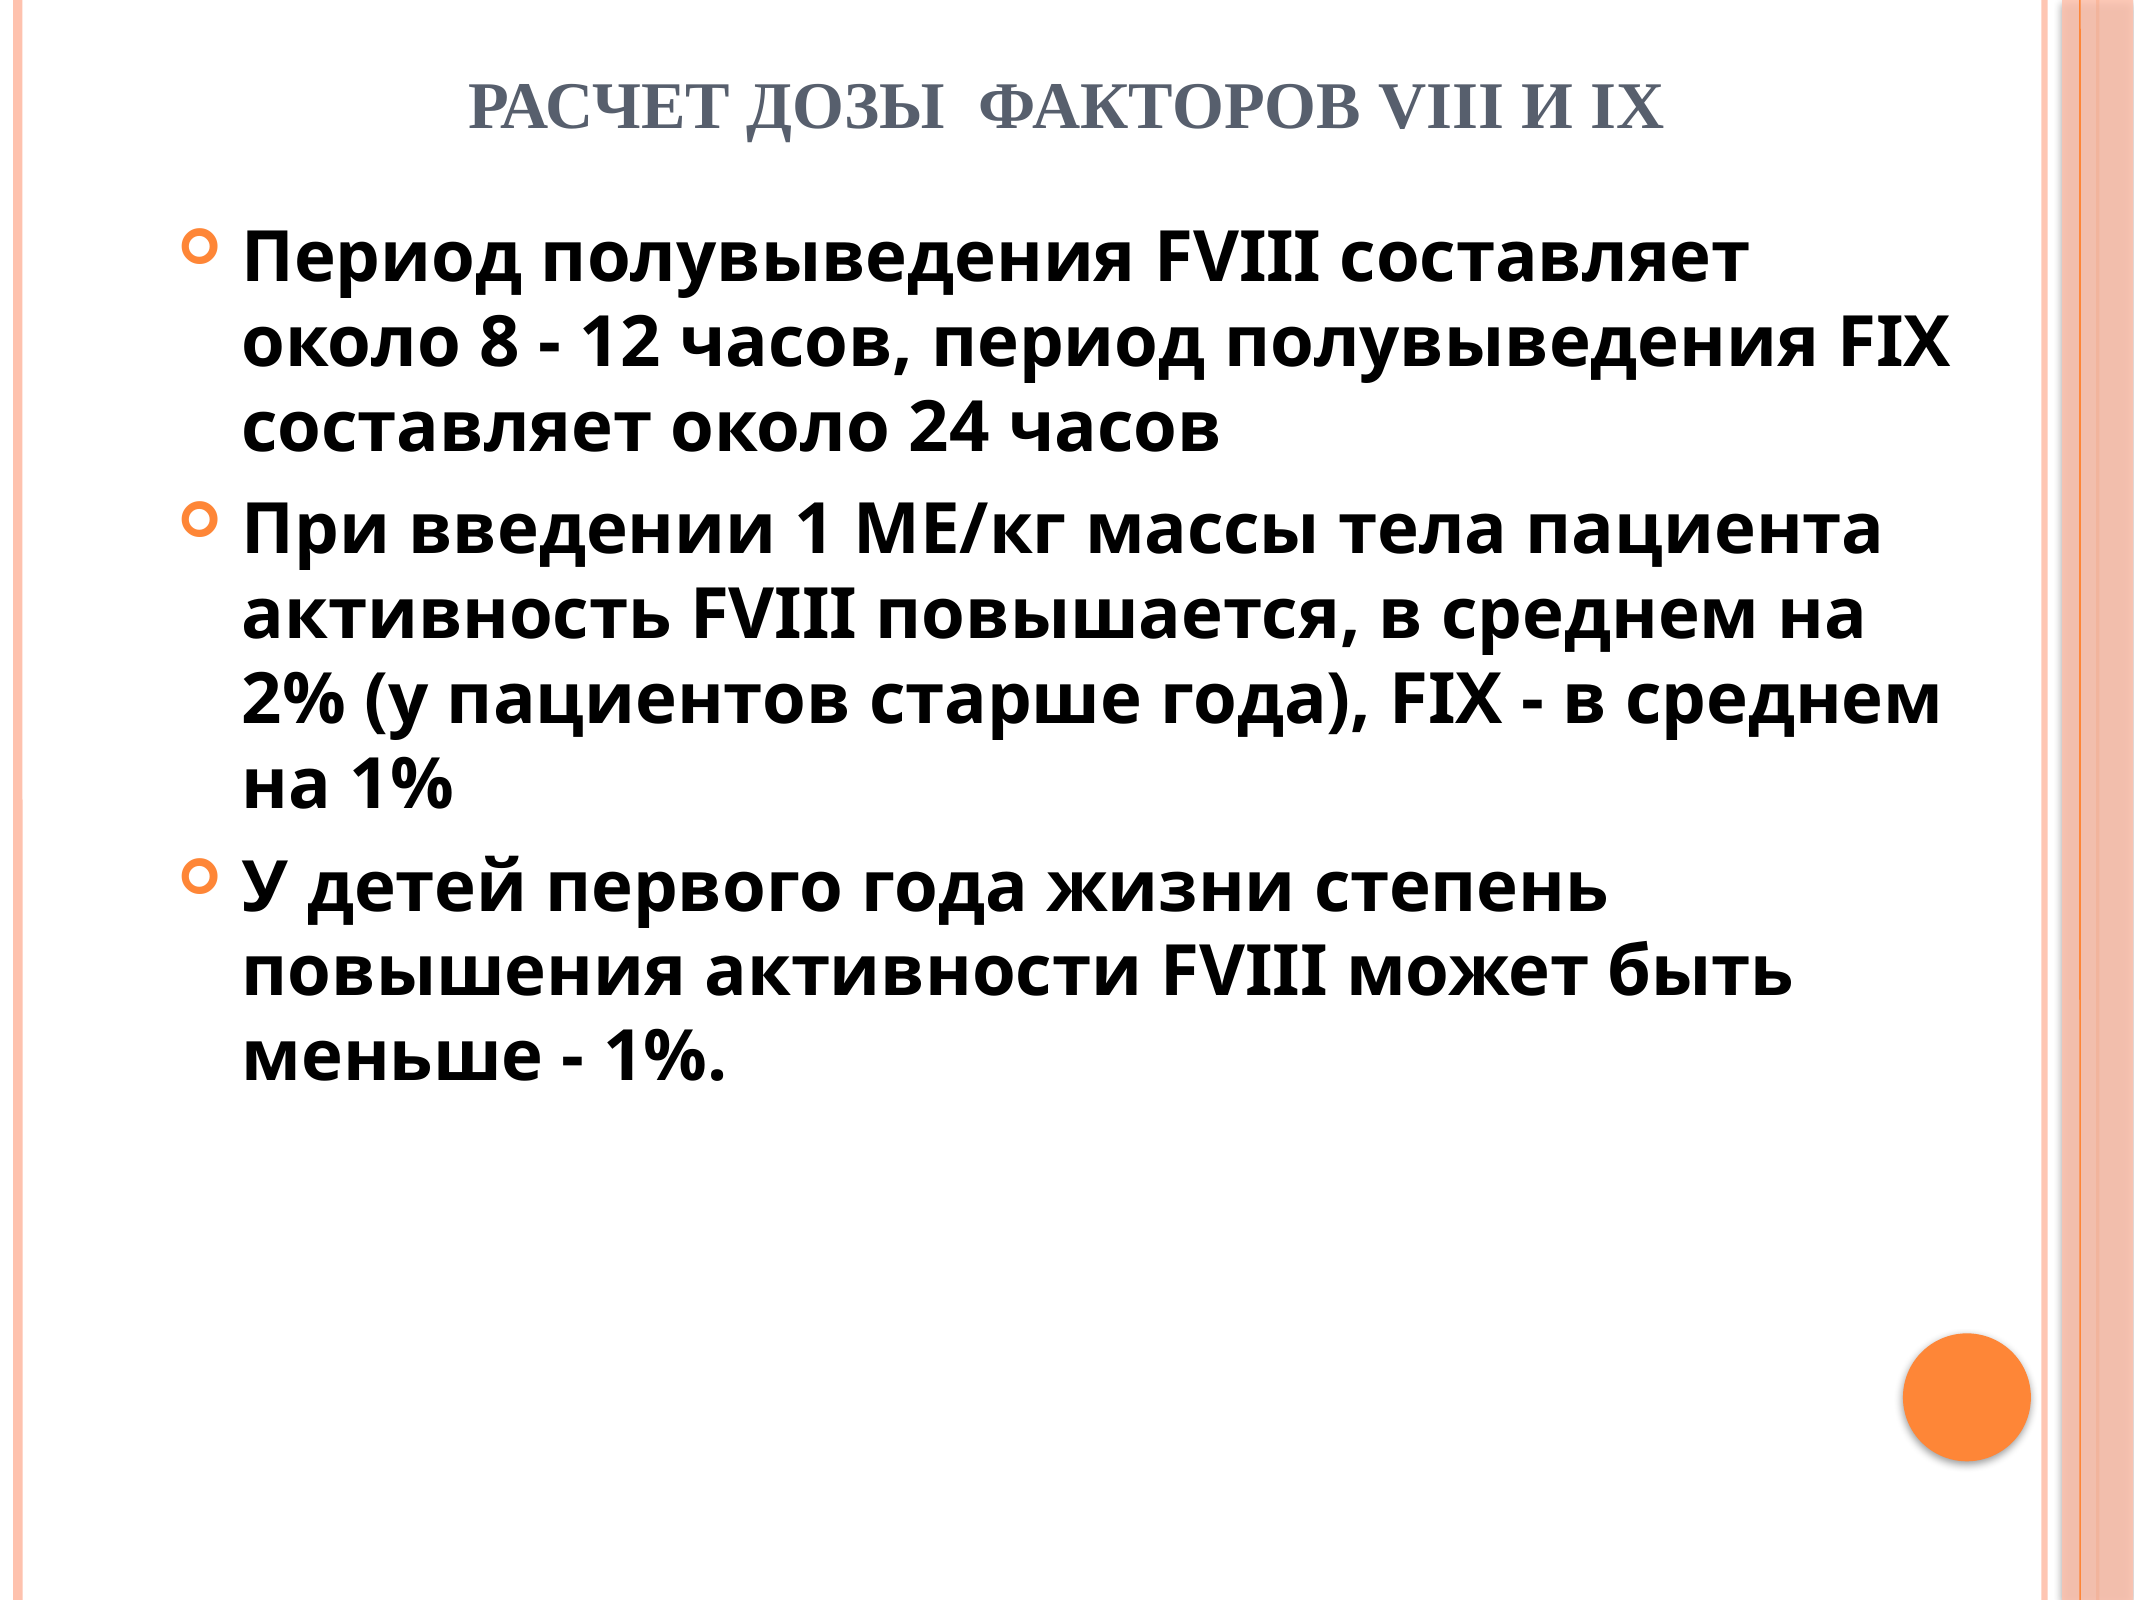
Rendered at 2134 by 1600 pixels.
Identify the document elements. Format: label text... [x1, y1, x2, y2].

title РАСЧЕТ ДОЗЫ ФАКТОРОВ VIII И IX [156, 72, 1978, 153]
list Период полувыведения FVIII составляет около 8 - 12 часов, период полувыведения FIX составляет около 24 часов При введении 1 МЕ/кг массы тела пациента активность FVIII повышается, в среднем на 2% (у пациентов старше года), FIX - в среднем на 1% У детей первого года жизни степень повышения активности FVIII может быть меньше - 1%. [156, 200, 1978, 1459]
